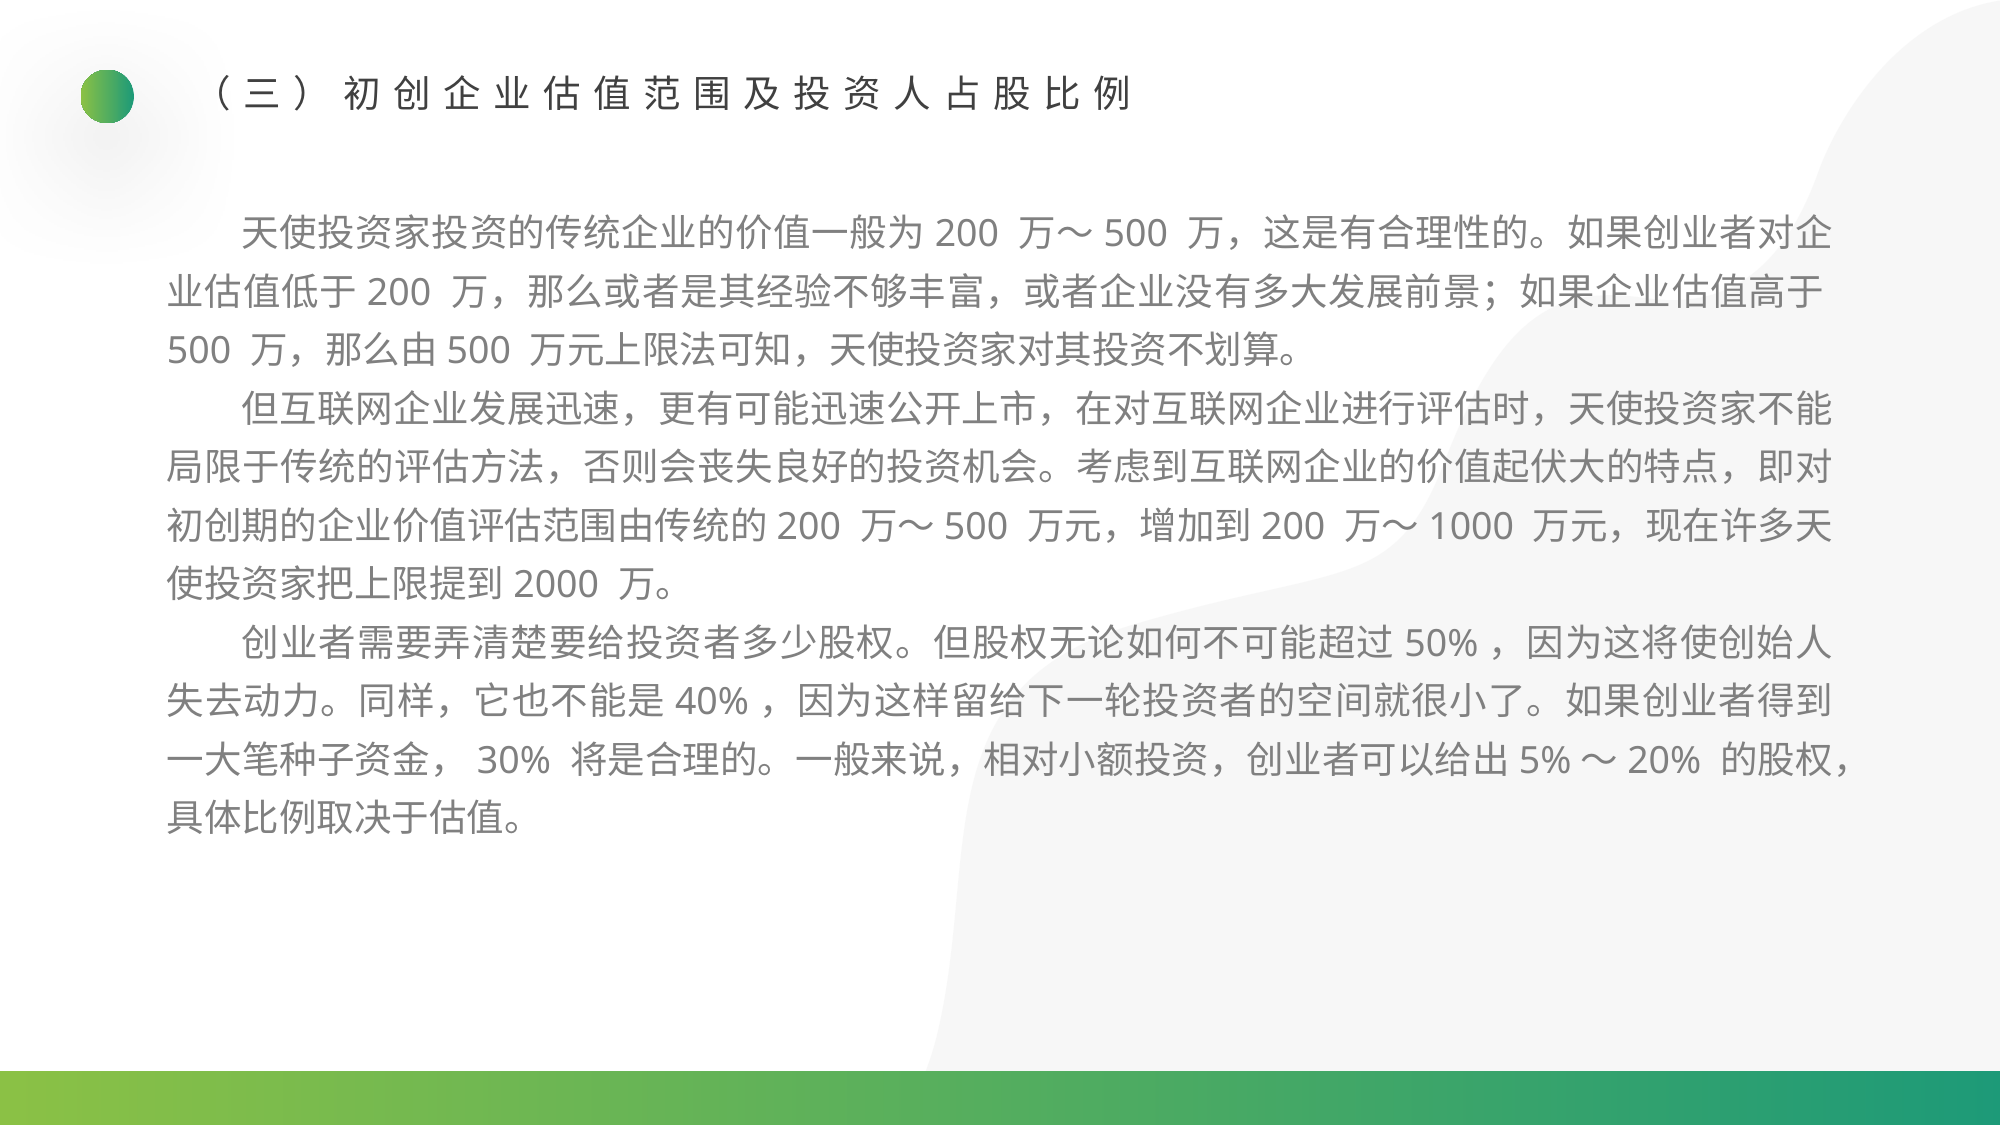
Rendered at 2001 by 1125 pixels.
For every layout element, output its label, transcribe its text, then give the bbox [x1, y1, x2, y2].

text_box （三）初创企业估值范围及投资人占股比例 [178, 62, 1217, 123]
text_box 天使投资家投资的传统企业的价值一般为200 万～500 万，这是有合理性的。如果创业者对企业估值低于200 万，那么或者是其经验不够丰富，或者企业没有多大发展前景；如果企业估值高于500 万，那么由500 万元上限法可知，天使投资家对其投资不划算。 但互联网企业发展迅速，更有可能迅速公开上市，在对互联网企业进行评估时，天使投资家不能局限于传统的评估方法，否则会丧失良好的投资机会。考虑到互联网企业的价值起伏大的特点，即对初创期的企业价值评估范围由传统的200 万～500 万元，增加到200 万～1000 万元，现在许多天使投资家把上限提到2000 万。 创业者需要弄清楚要给投资者多少股权。但股权无论如何不可能超过50%，因为这将使创始人失去动力。同样，它也不能是40%，因为这样留给下一轮投资者的空间就很小了。如果创业者得到一大笔种子资金，30% 将是合理的。一般来说，相对小额投资，创业者可以给出5%～20% 的股权，具体比例取决于估值。 [152, 188, 1848, 847]
